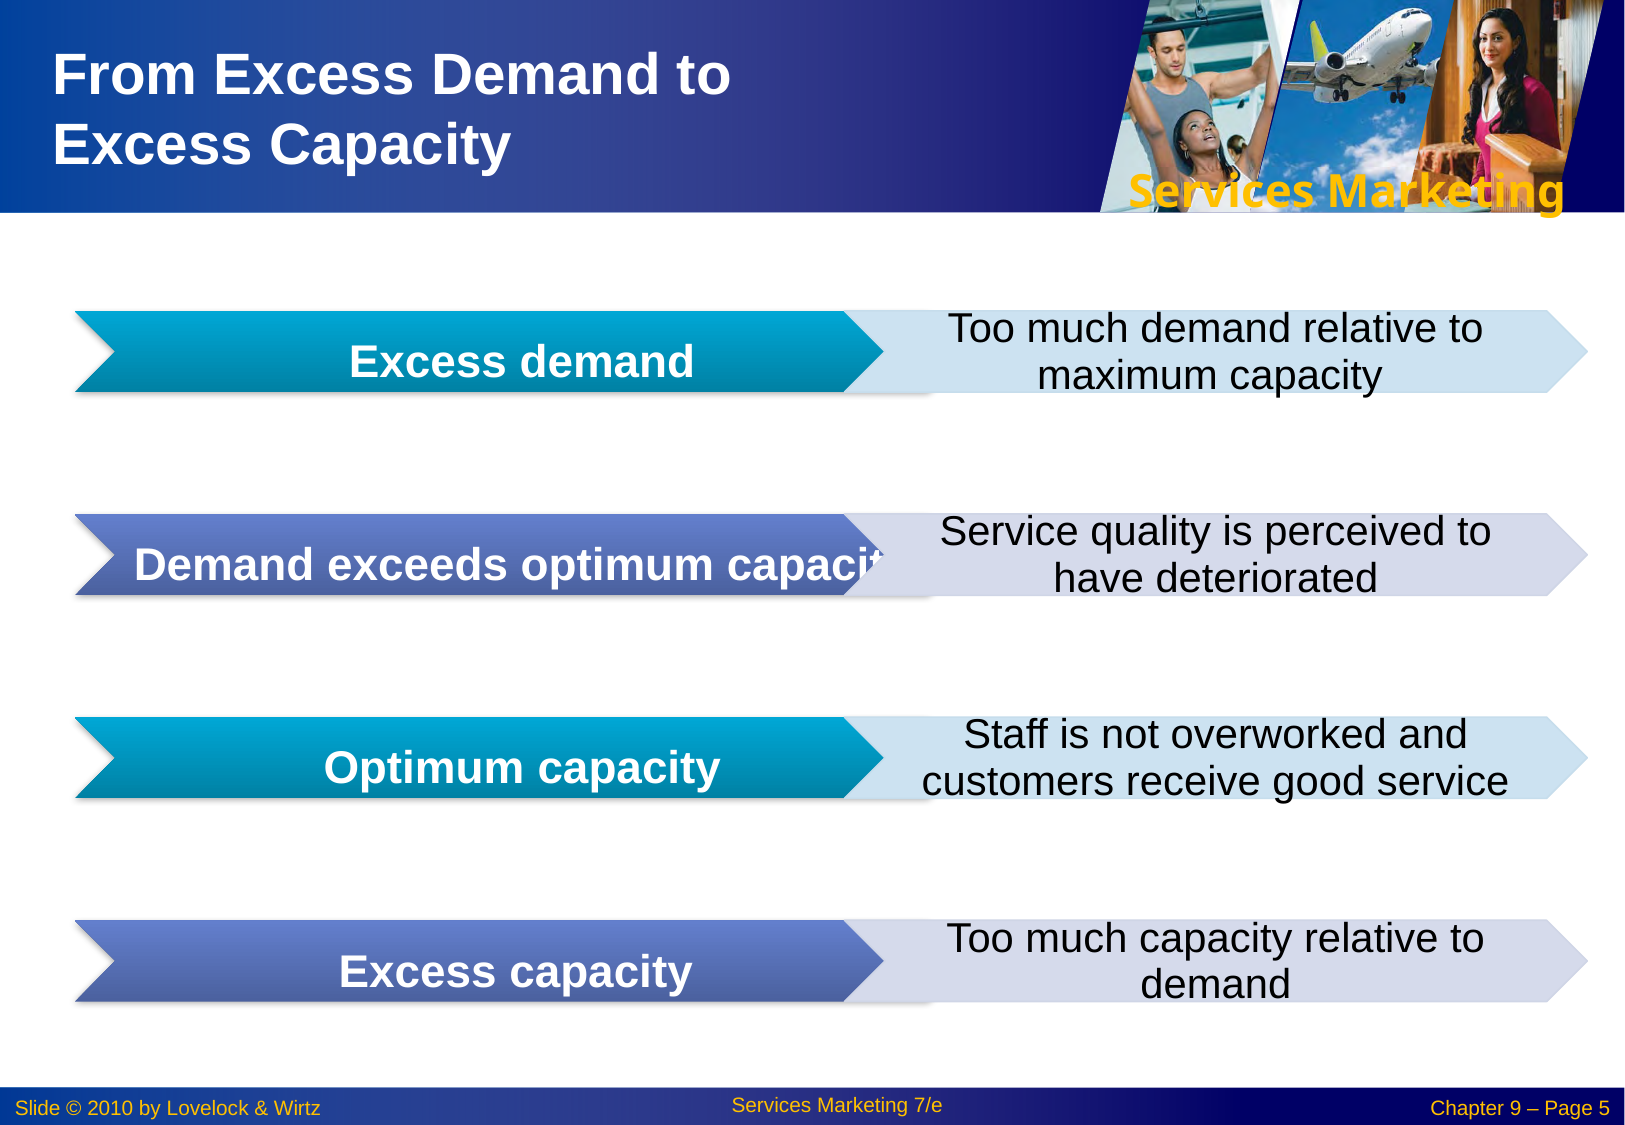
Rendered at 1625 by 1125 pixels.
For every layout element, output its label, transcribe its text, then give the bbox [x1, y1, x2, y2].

picture [1162, 186, 1172, 192]
picture [1100, 0, 1604, 213]
title From Excess Demand to Excess Capacity [36, 37, 1088, 176]
picture [1546, 187, 1556, 202]
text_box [74, 249, 1588, 1063]
